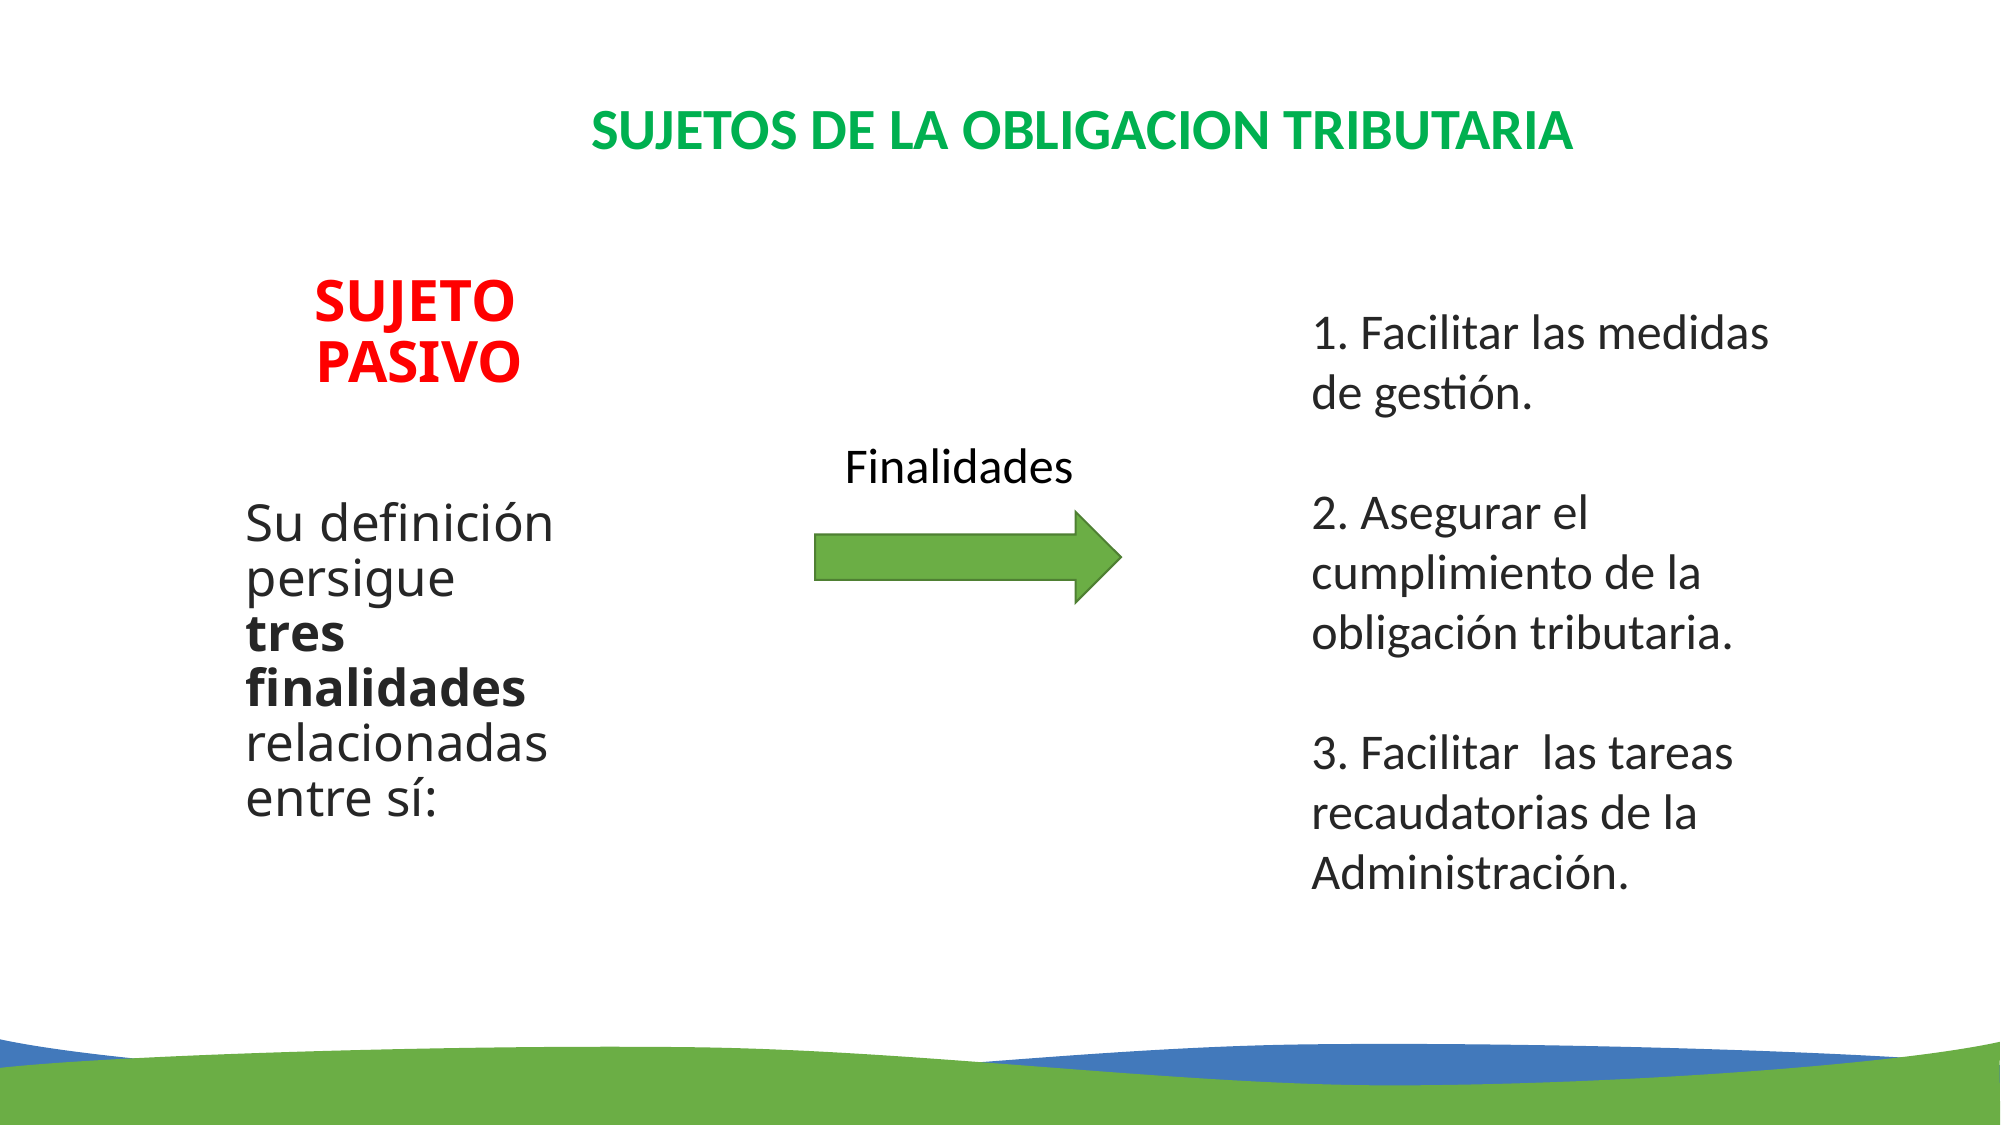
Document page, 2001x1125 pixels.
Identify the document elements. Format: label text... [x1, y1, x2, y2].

text_box Finalidades [829, 426, 1107, 501]
text_box [814, 509, 1123, 606]
text_box SUJETOS DE LA OBLIGACION TRIBUTARIA [576, 83, 1591, 169]
text_box SUJETO PASIVO Su definición persigue tres finalidades relacionadas entre sí: [230, 264, 571, 896]
text_box 1. Facilitar las medidas de gestión. 2. Asegurar el cumplimiento de la obligación tributaria. 3. Facilitar las tareas recaudatorias de la Administración. [1296, 292, 1802, 907]
